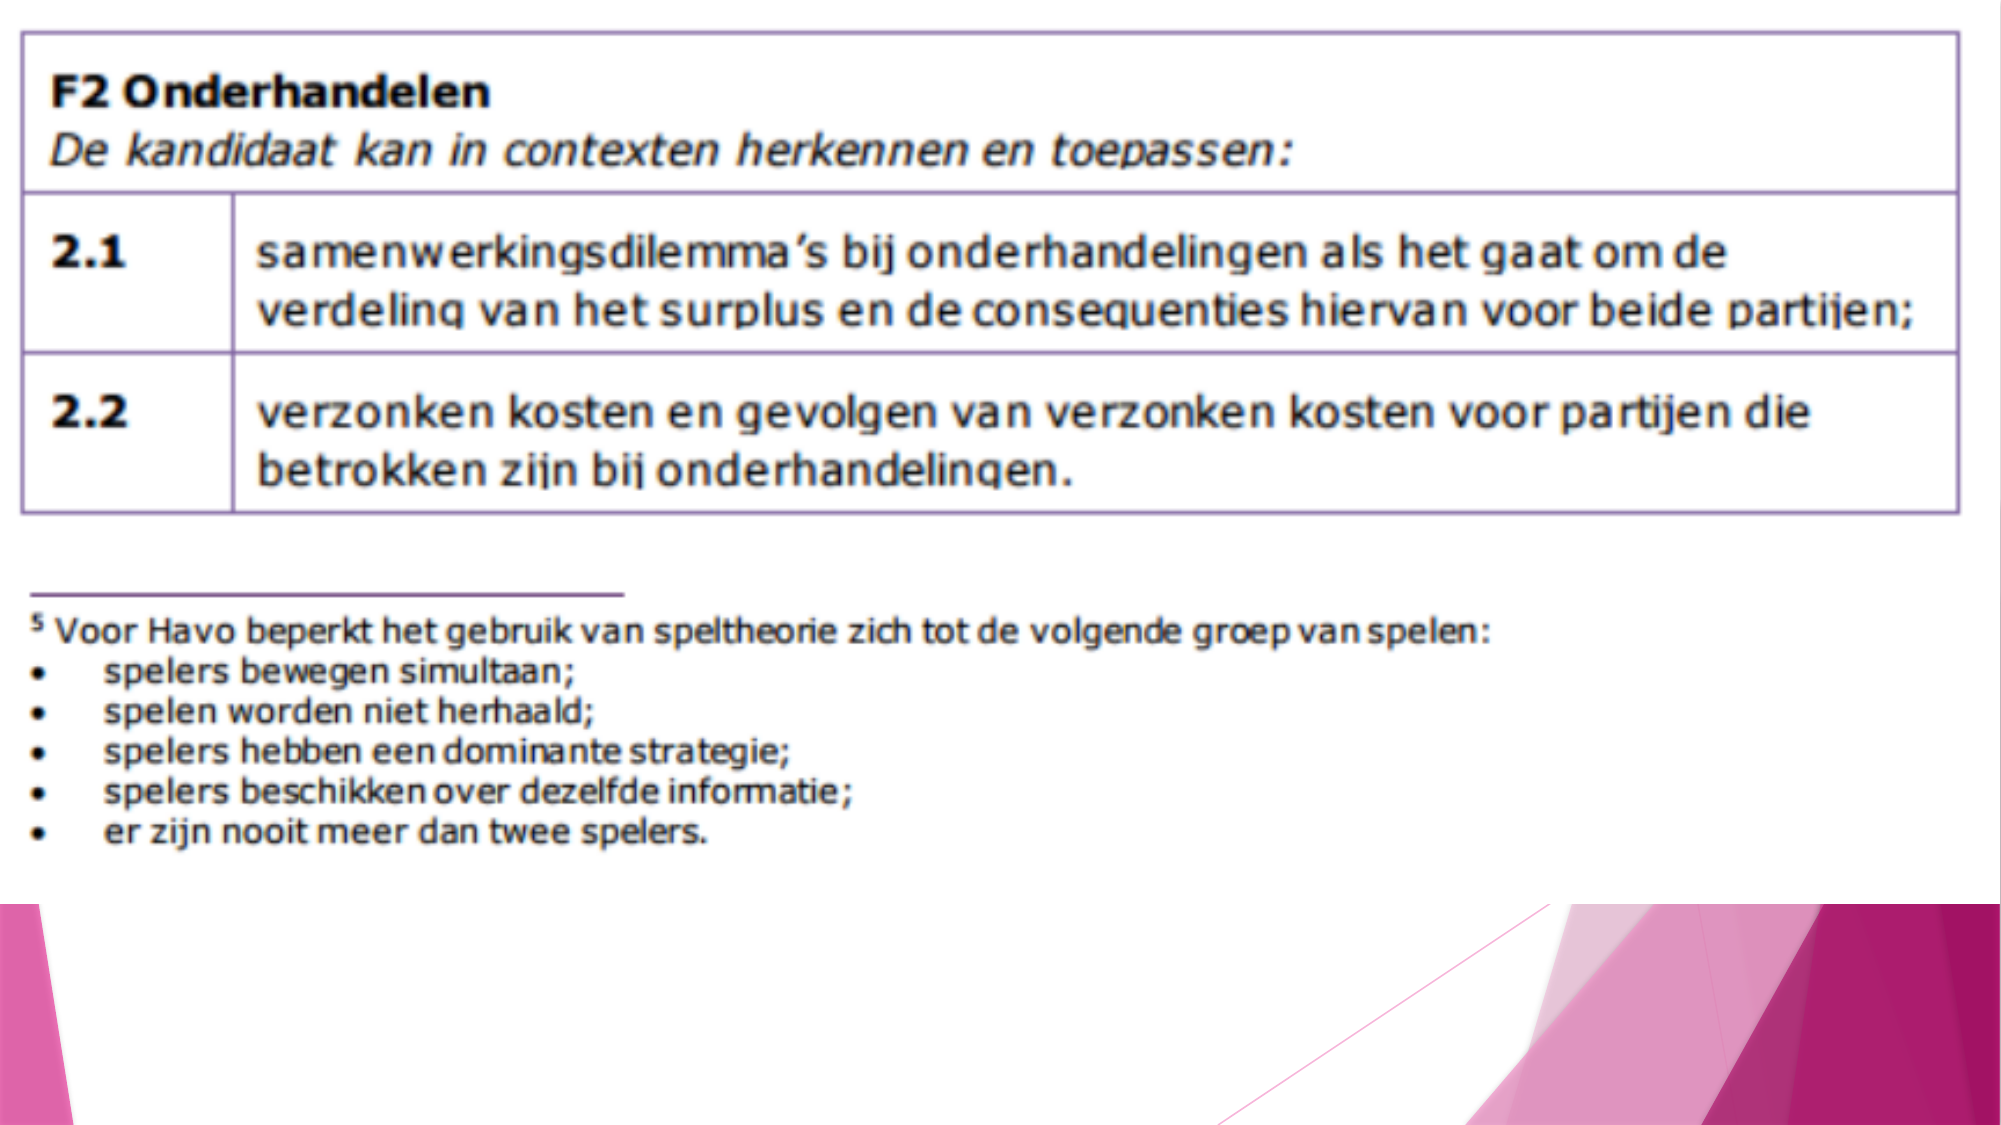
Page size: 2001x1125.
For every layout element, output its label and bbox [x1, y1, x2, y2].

picture [0, 0, 2000, 905]
